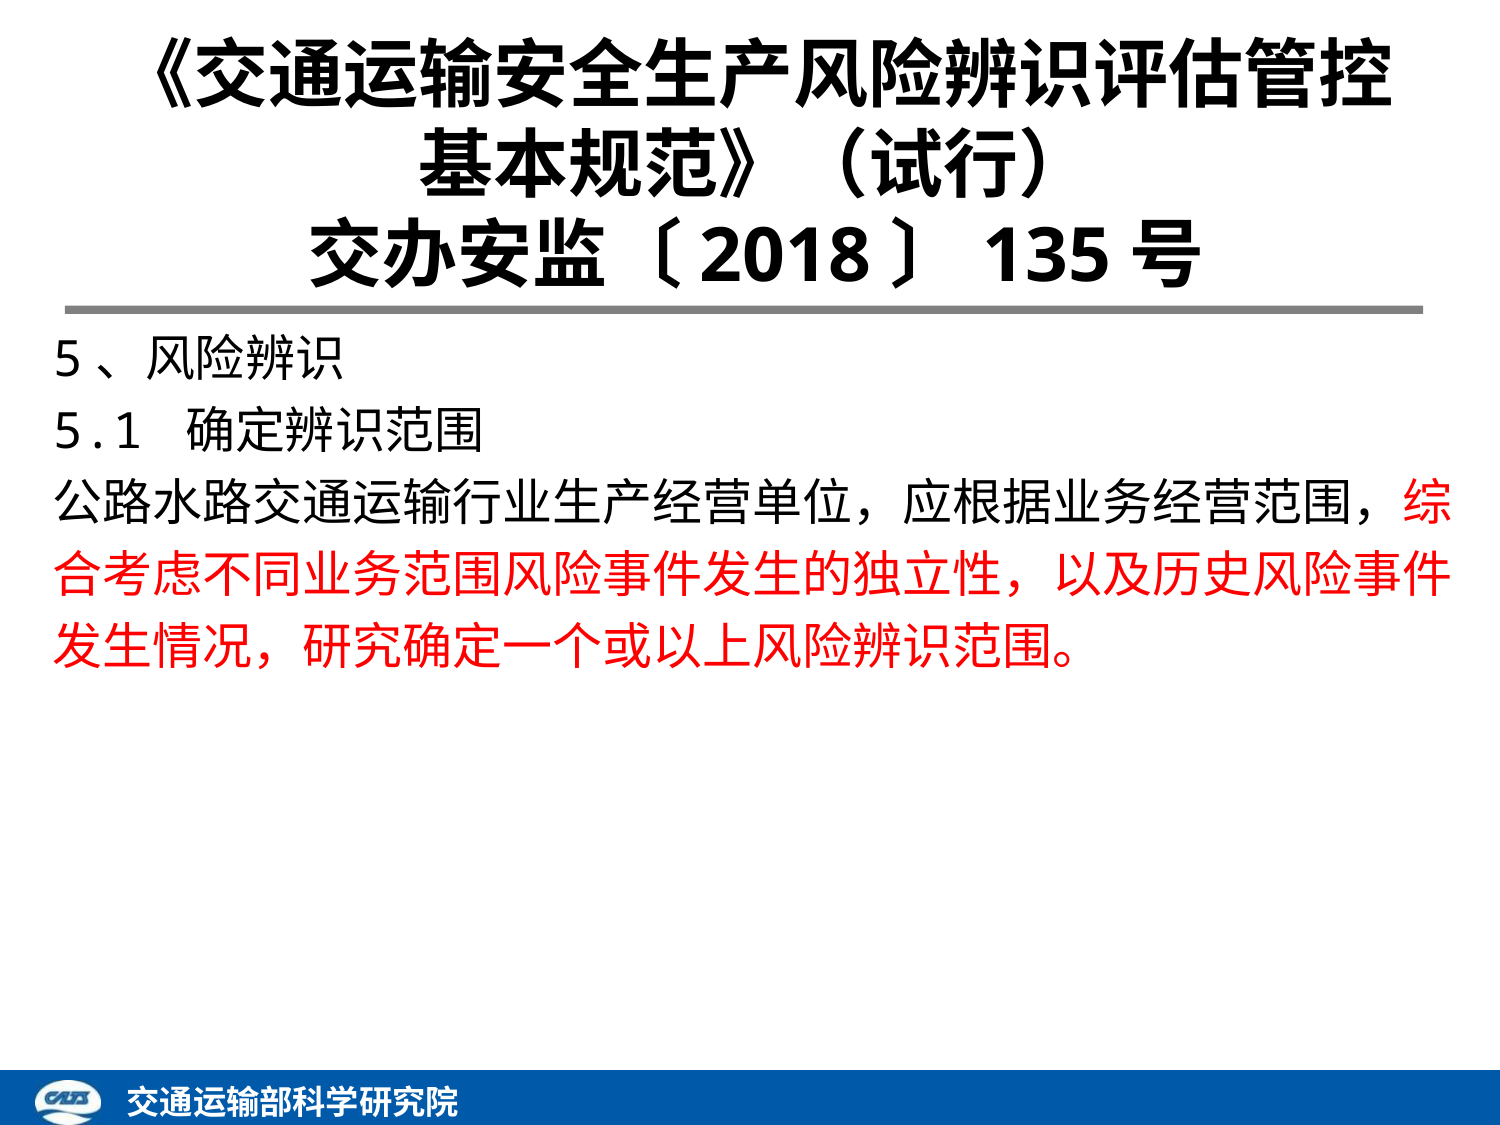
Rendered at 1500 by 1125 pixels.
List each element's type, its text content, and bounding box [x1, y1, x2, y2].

text_box 5、风险辨识 5.1 确定辨识范围 公路水路交通运输行业生产经营单位，应根据业务经营范围，综合考虑不同业务范围风险事件发生的独立性，以及历史风险事件发生情况，研究确定一个或以上风险辨识范围。 [38, 306, 1500, 754]
picture [0, 1070, 1500, 1125]
text_box 《交通运输安全生产风险辨识评估管控基本规范》（试行） 交办安监〔2018〕135号 [76, 19, 1436, 304]
